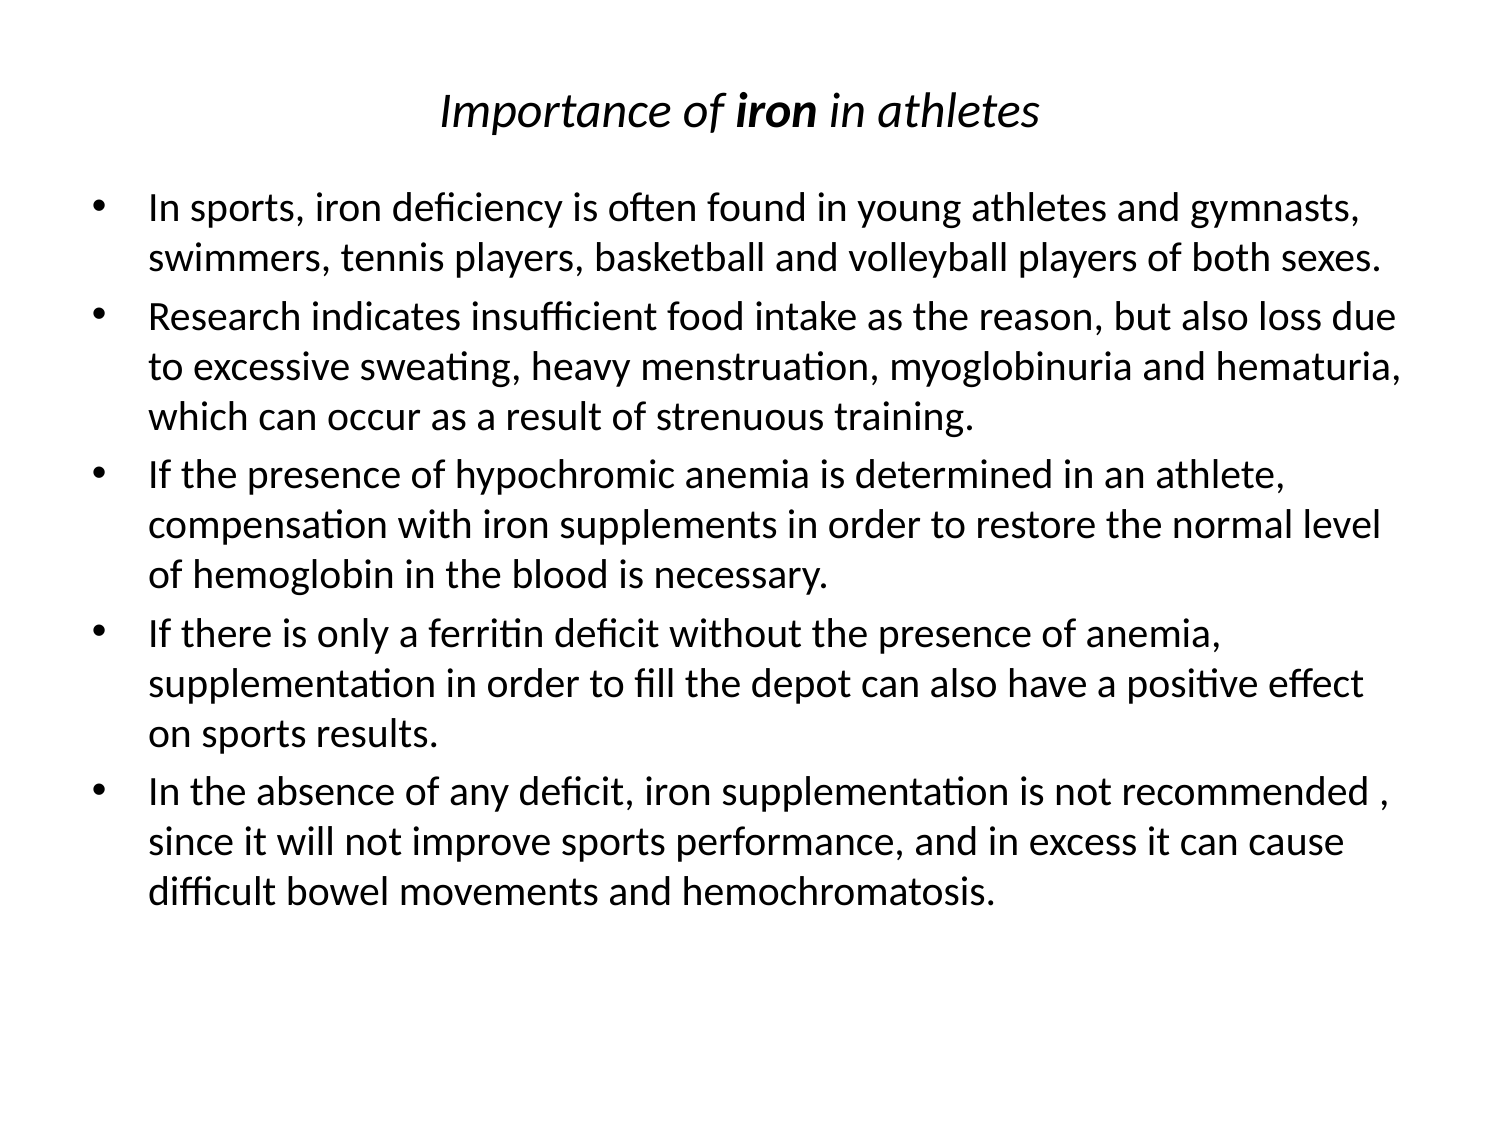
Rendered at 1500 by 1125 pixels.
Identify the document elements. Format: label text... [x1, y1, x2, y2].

title Importance of iron in athletes [64, 78, 1415, 138]
list In sports, iron deficiency is often found in young athletes and gymnasts, swimmers, tennis players, basketball and volleyball players of both sexes. Research indicates insufficient food intake as the reason, but also loss due to excessive sweating, heavy menstruation, myoglobinuria and hematuria, which can occur as a result of strenuous training. If the presence of hypochromic anemia is determined in an athlete, compensation with iron supplements in order to restore the normal level of hemoglobin in the blood is necessary. If there is only a ferritin deficit without the presence of anemia, supplementation in order to fill the depot can also have a positive effect on sports results. In the absence of any deficit, iron supplementation is not recommended , since it will not improve sports performance, and in excess it can cause difficult bowel movements and hemochromatosis. [76, 172, 1427, 868]
